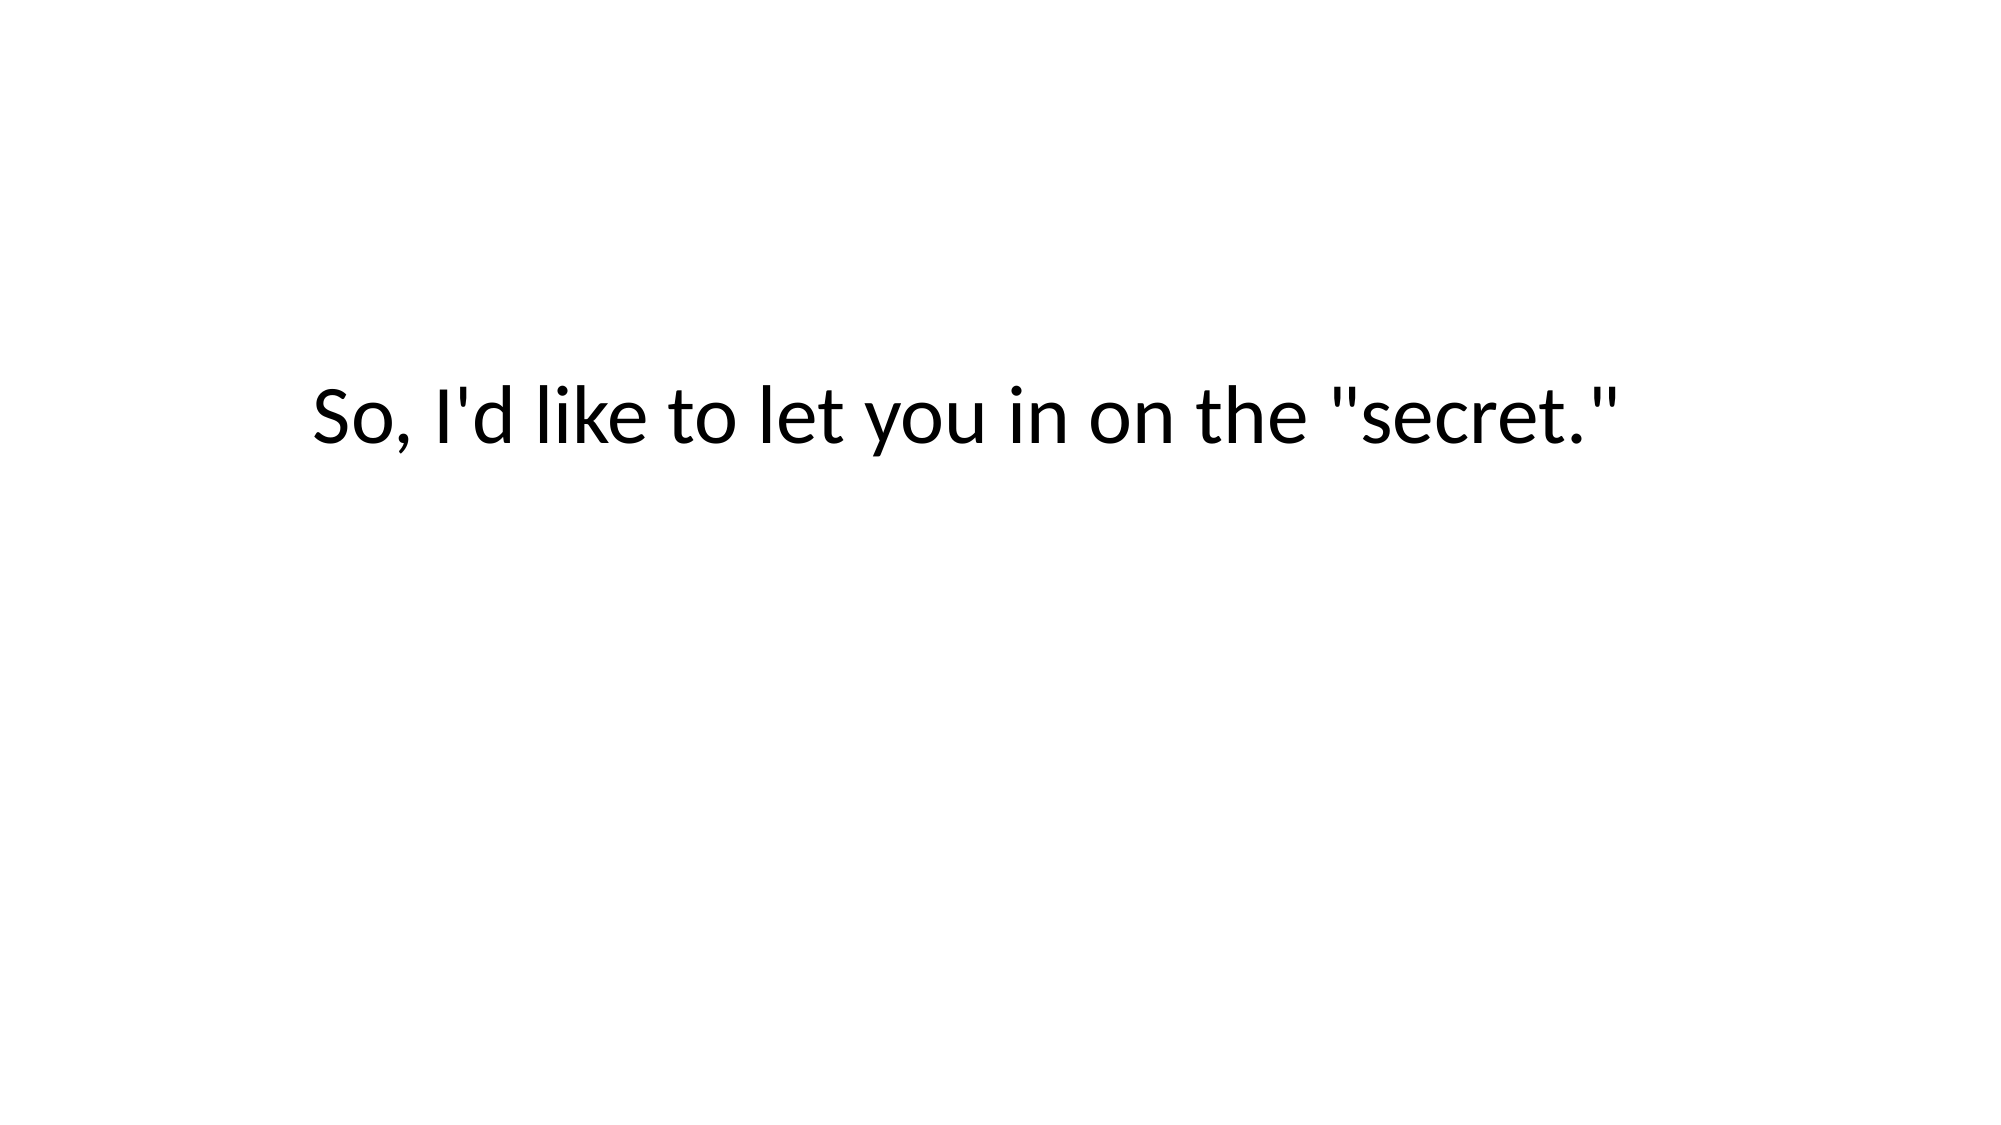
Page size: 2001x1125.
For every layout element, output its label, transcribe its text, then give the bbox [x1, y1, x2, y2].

text_box So, I'd like to let you in on the "secret." [261, 352, 1674, 468]
